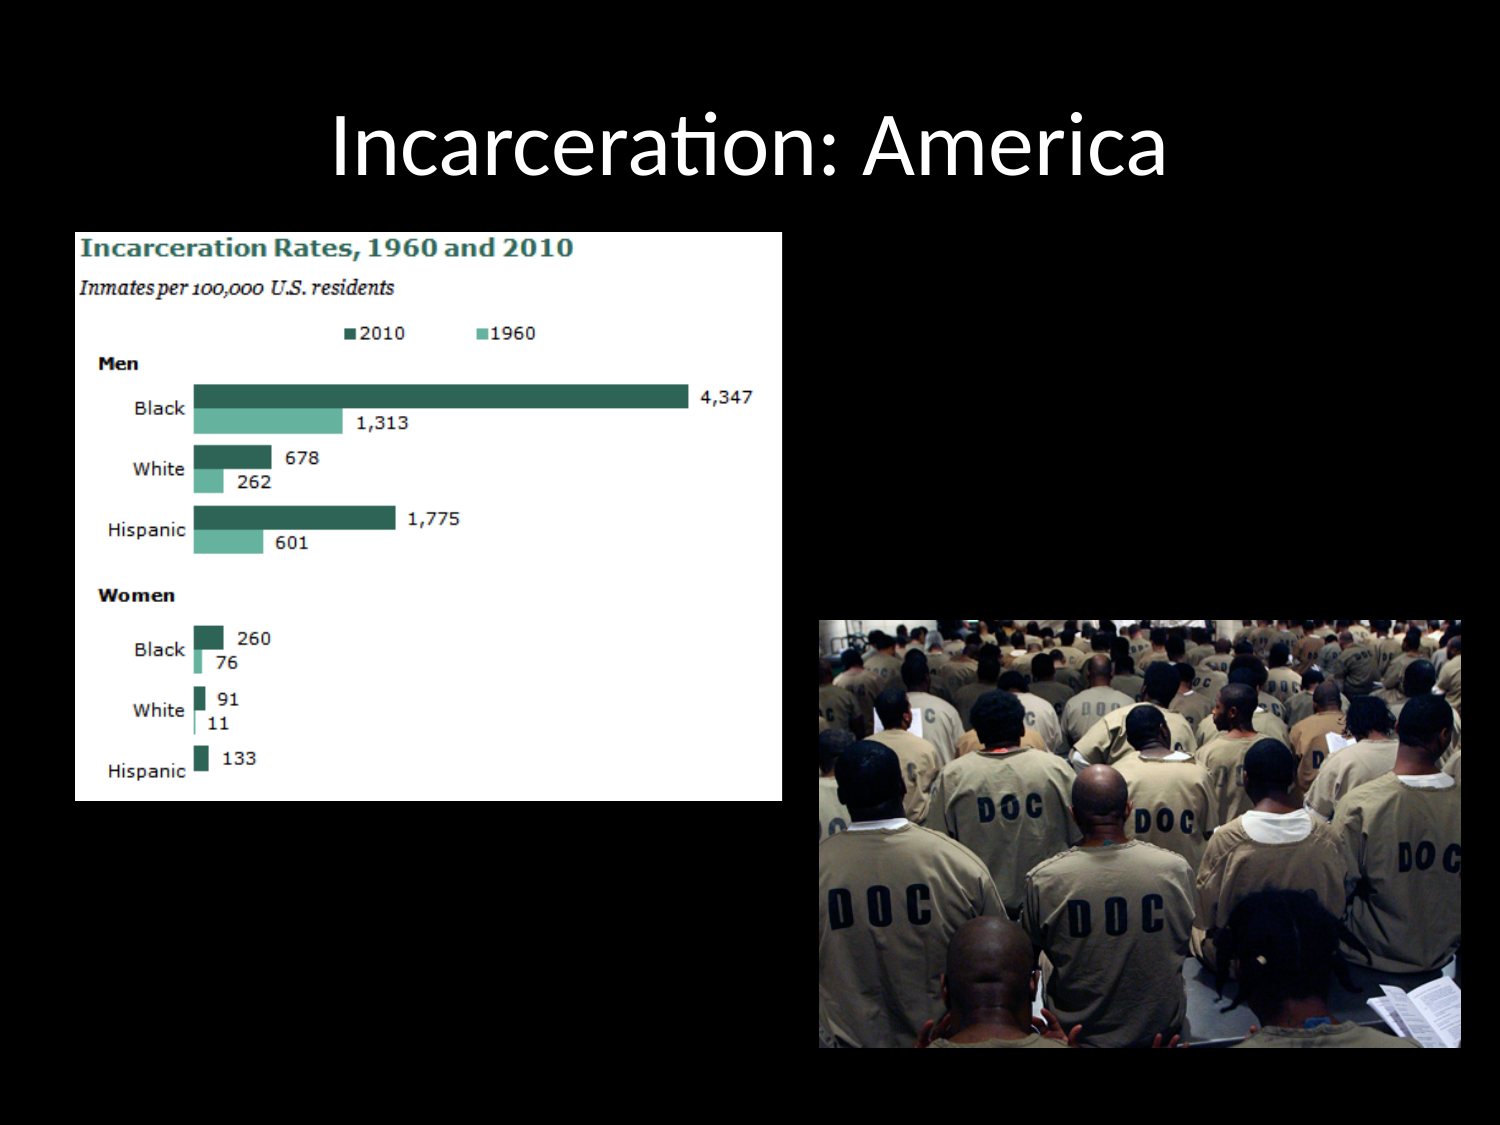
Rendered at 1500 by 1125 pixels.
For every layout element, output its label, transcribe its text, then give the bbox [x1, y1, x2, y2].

picture [74, 232, 783, 801]
title Incarceration: America [75, 45, 1425, 233]
picture [819, 620, 1461, 1049]
